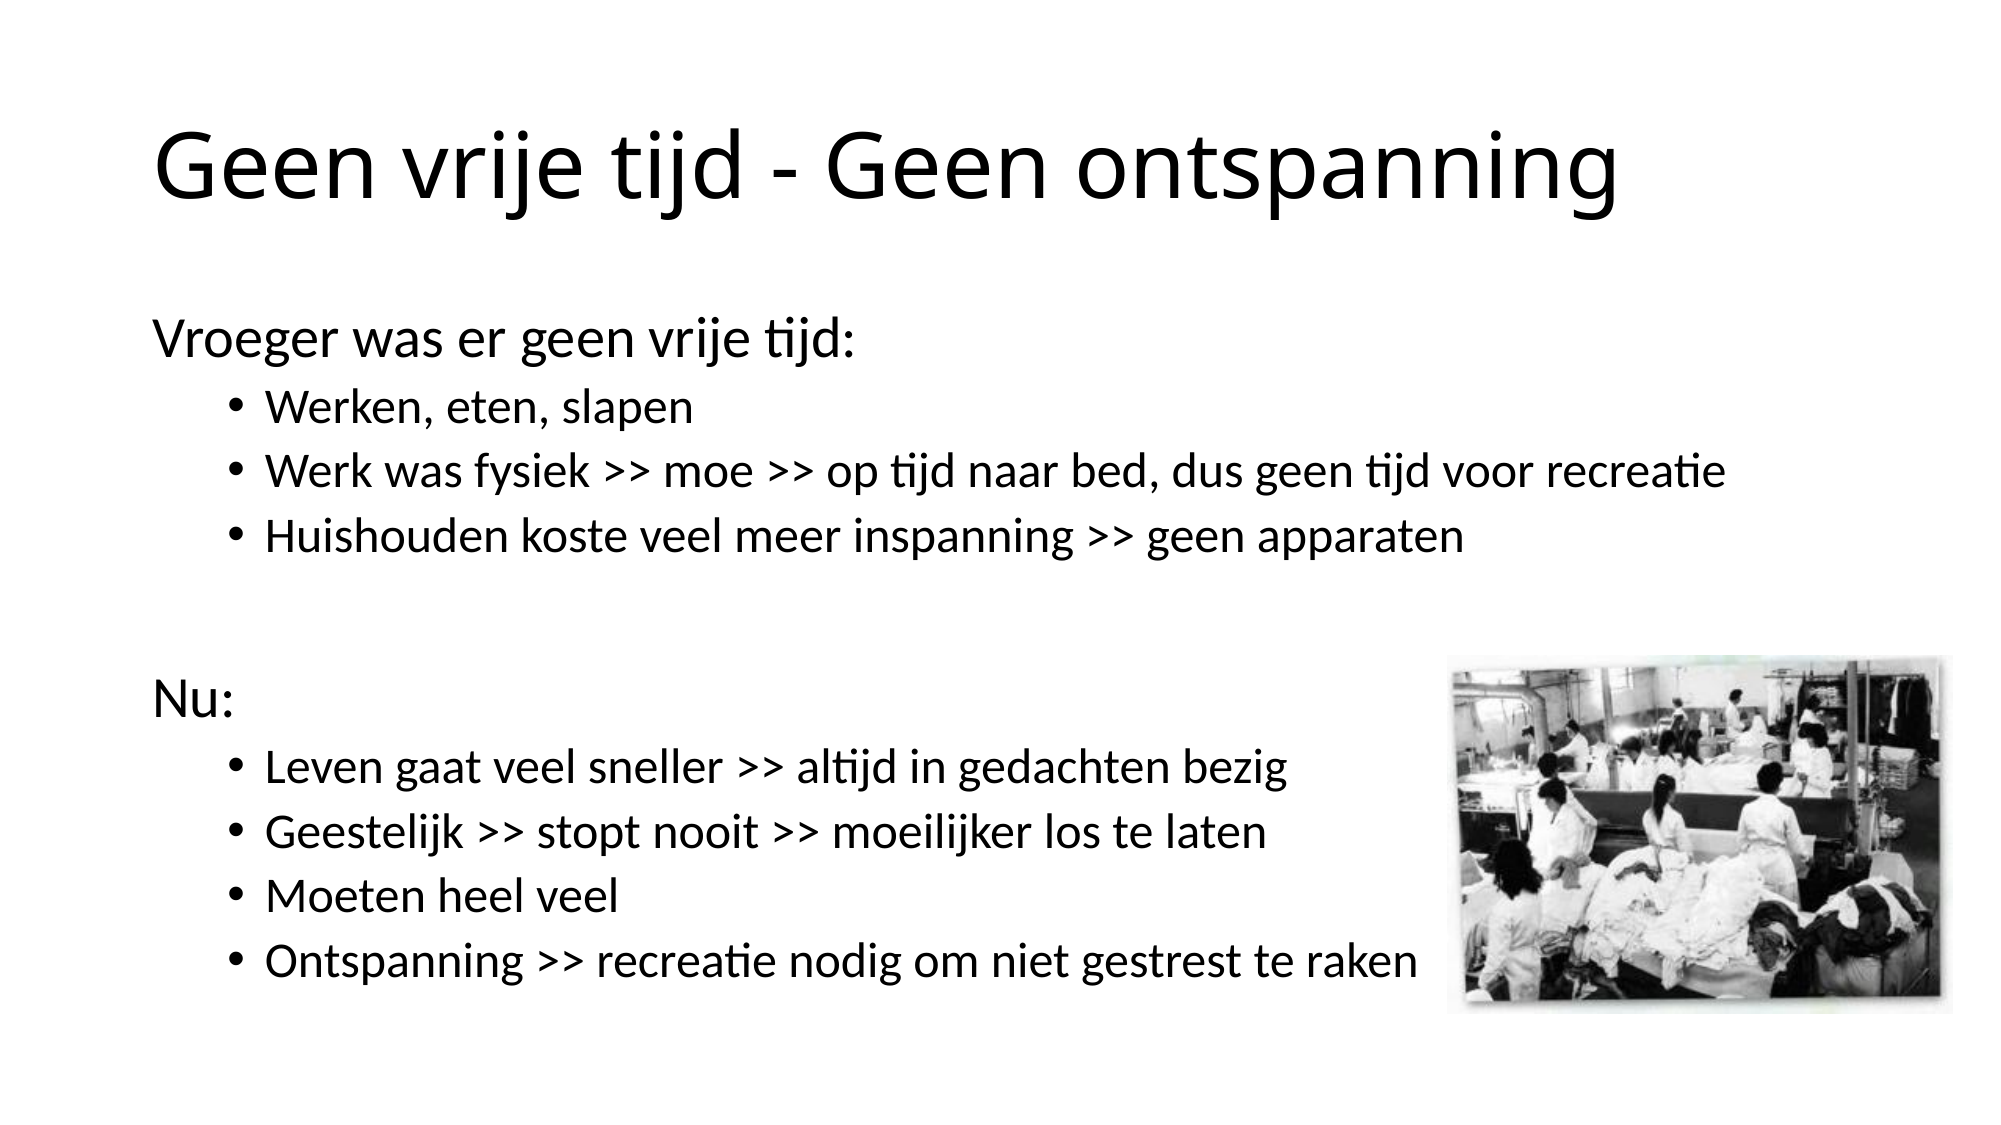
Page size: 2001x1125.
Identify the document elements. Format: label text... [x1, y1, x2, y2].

title Geen vrije tijd - Geen ontspanning [137, 59, 1863, 278]
list Vroeger was er geen vrije tijd: Werken, eten, slapen Werk was fysiek >> moe >> op tijd naar bed, dus geen tijd voor recreatie Huishouden koste veel meer inspanning >> geen apparaten Nu: Leven gaat veel sneller >> altijd in gedachten bezig Geestelijk >> stopt nooit >> moeilijker los te laten Moeten heel veel Ontspanning >> recreatie nodig om niet gestrest te raken [137, 299, 1863, 1014]
picture [1447, 655, 1953, 1014]
